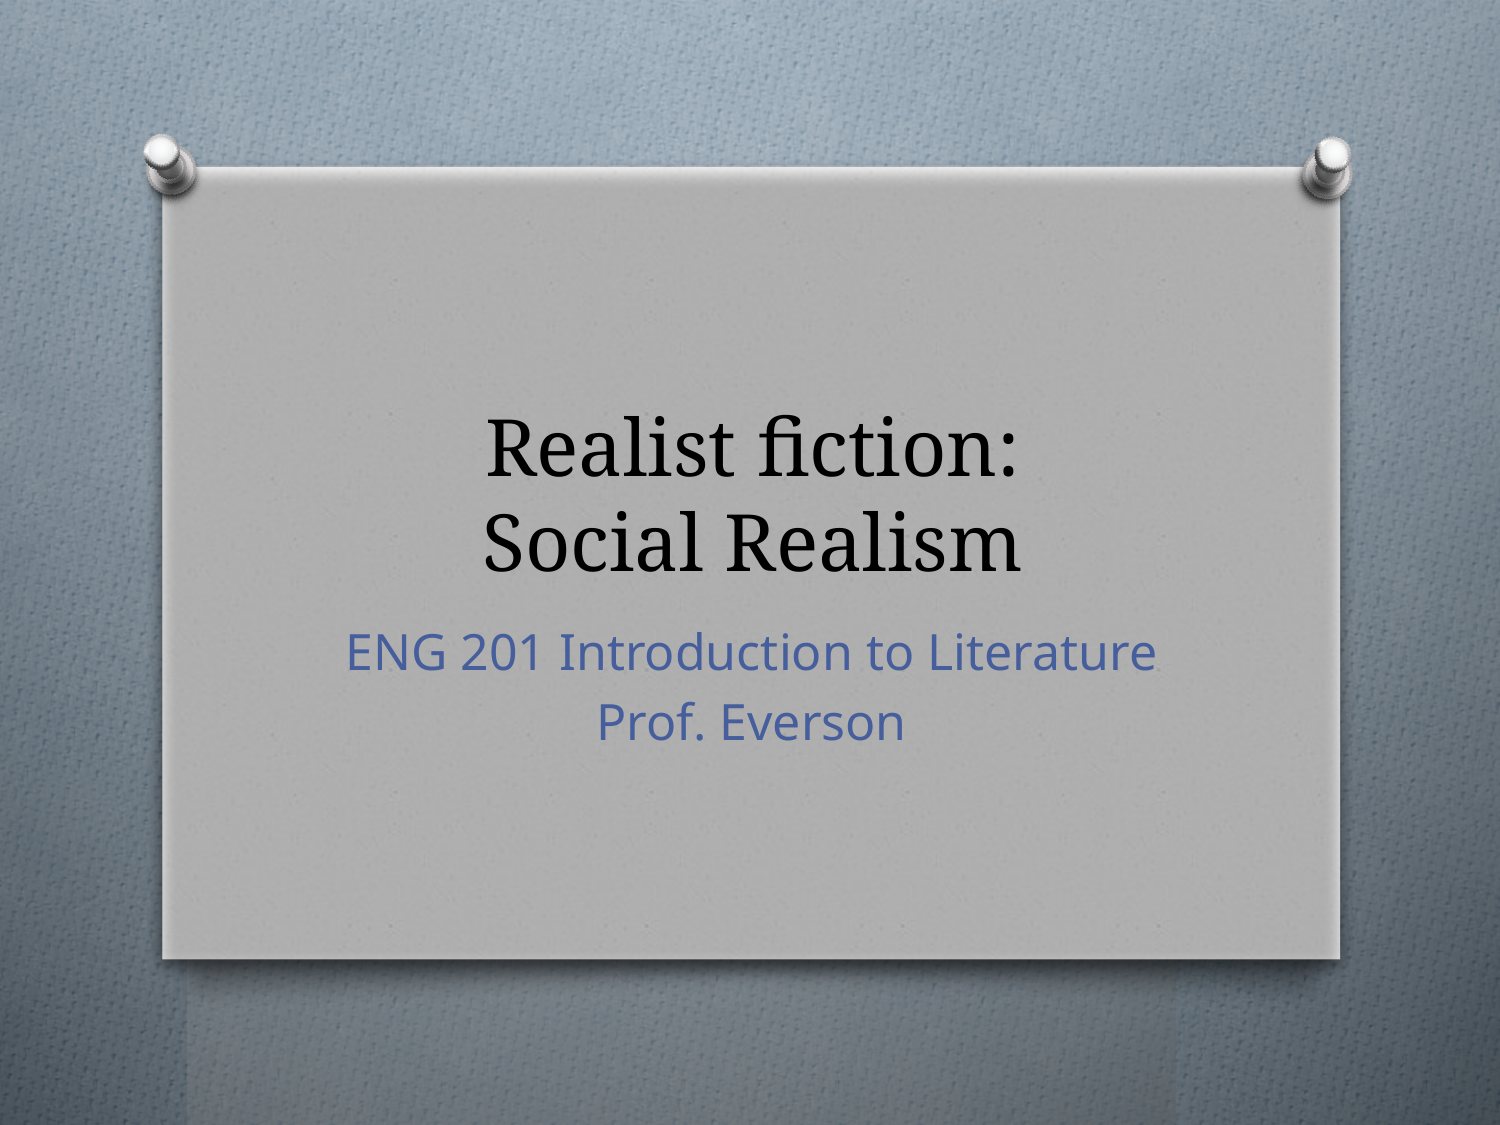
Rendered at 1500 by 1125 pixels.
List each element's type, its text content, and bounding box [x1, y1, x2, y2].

picture [112, 100, 235, 224]
subtitle ENG 201 Introduction to Literature Prof. Everson [283, 612, 1221, 863]
picture [1274, 109, 1396, 230]
title Realist fiction: Social Realism [283, 294, 1223, 595]
